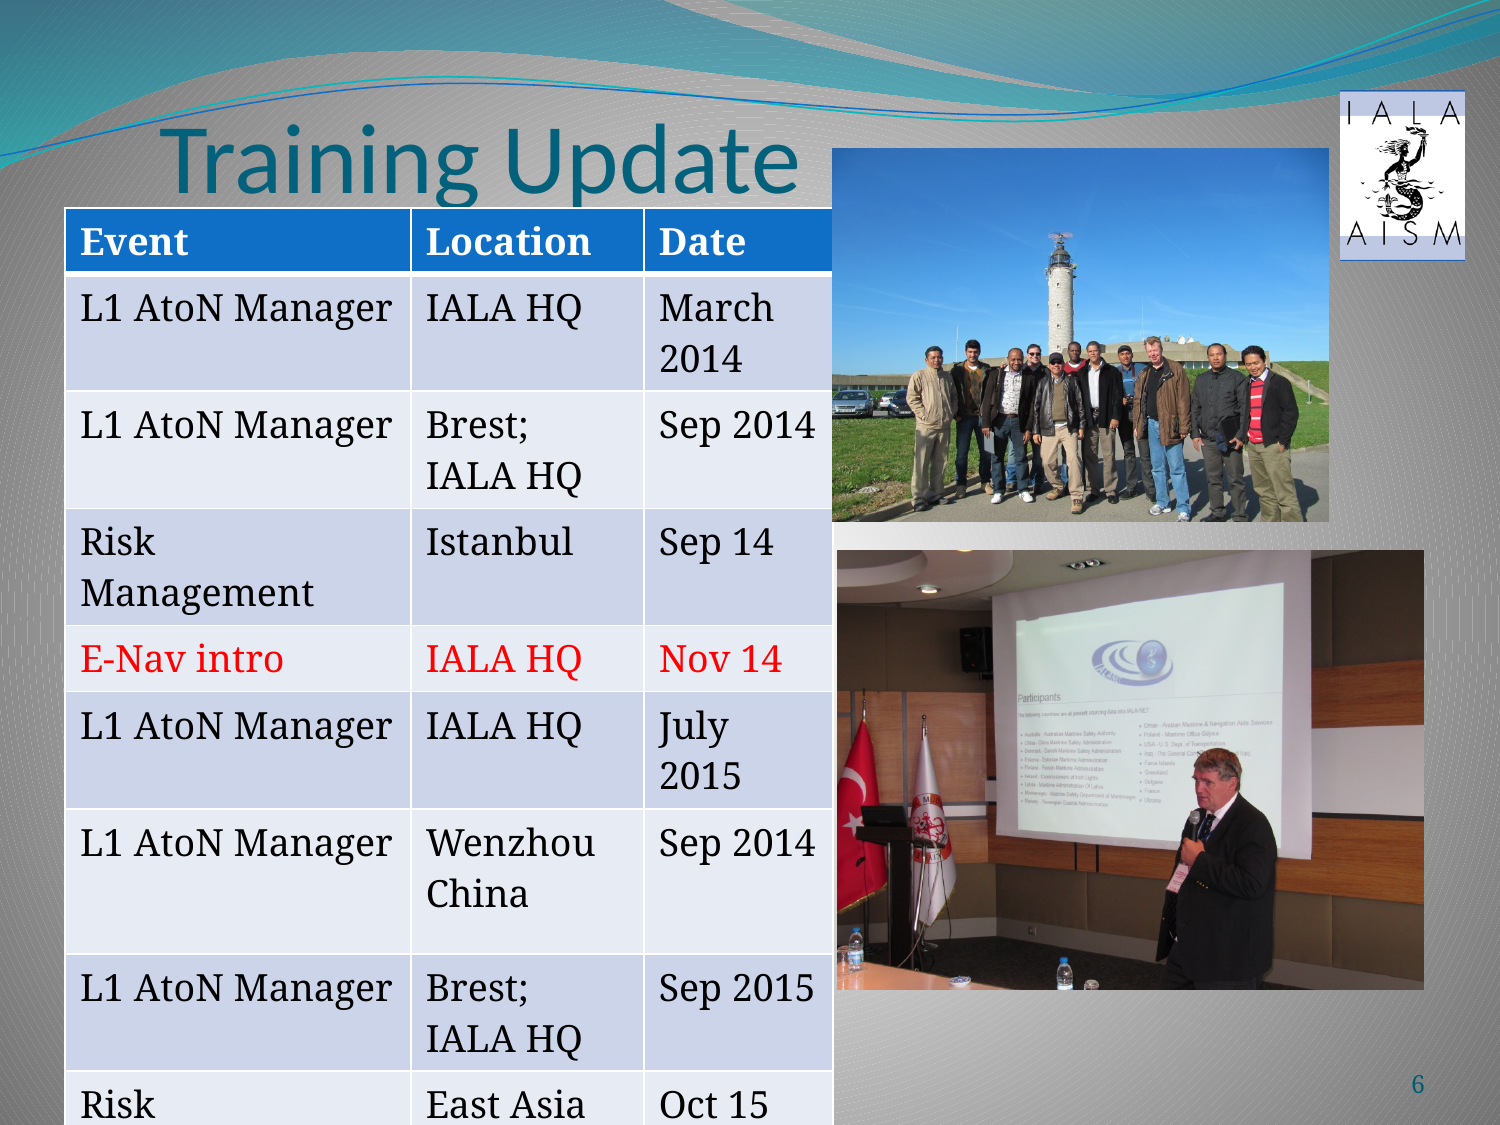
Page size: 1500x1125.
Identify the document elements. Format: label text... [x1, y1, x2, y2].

table_cell L1 AtoN Manager [66, 810, 410, 953]
table_cell IALA HQ [412, 626, 643, 691]
table_cell Oct 15 [645, 1103, 832, 1125]
table_cell IALA HQ [412, 277, 643, 390]
table_cell Istanbul [412, 509, 643, 625]
table_cell Sep 2014 [645, 810, 830, 953]
table_cell Brest; IALA HQ [412, 955, 643, 1070]
table_cell Sep 2014 [645, 392, 825, 508]
slide_number 6 [1299, 1042, 1425, 1103]
table_cell Risk Management [66, 509, 410, 625]
table_cell L1 AtoN Manager [66, 277, 410, 390]
table_cell IALA HQ [412, 692, 643, 808]
table_cell L1 AtoN Manager [66, 392, 410, 508]
table_cell July 2015 [645, 692, 830, 808]
title Training Update [159, 85, 918, 207]
table_cell Sep 14 [645, 509, 832, 625]
picture [1340, 90, 1465, 261]
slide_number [75, 1042, 425, 1103]
table_cell Brest; IALA HQ [412, 392, 643, 508]
table_cell E-Nav intro [66, 626, 410, 691]
table_cell Risk Management [66, 1072, 410, 1125]
table_header Date [645, 209, 825, 271]
table_cell Wenzhou China [412, 810, 643, 953]
table_header Event [66, 209, 410, 271]
title Outlook 2015 - 2019 [825, 150, 832, 207]
table_cell L1 AtoN Manager [66, 692, 410, 808]
table_cell East Asia [412, 1072, 643, 1125]
footer The IALA WWA brief to ENAV-15 [437, 1042, 988, 1103]
table_cell Sep 2015 [645, 955, 832, 1042]
picture [832, 148, 1330, 522]
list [837, 550, 1424, 991]
table_cell Nov 14 [645, 626, 830, 691]
table_header Location [412, 209, 643, 271]
table_cell L1 AtoN Manager [66, 955, 410, 1070]
table_cell March 2014 [645, 277, 825, 390]
